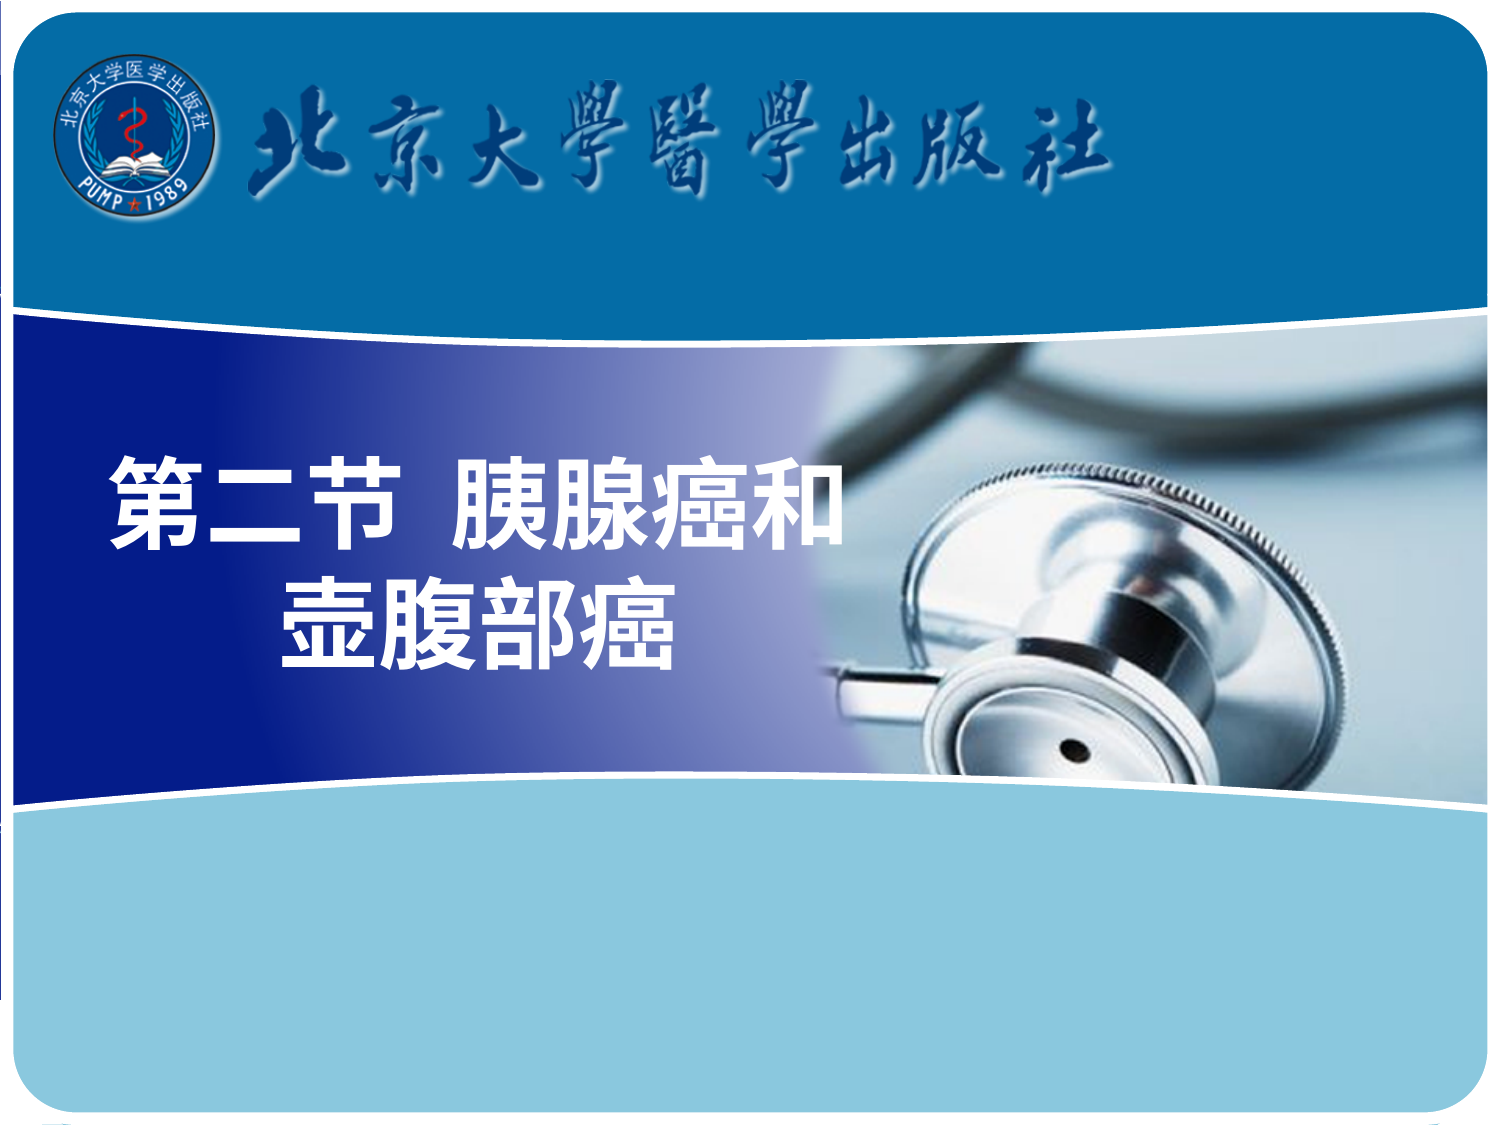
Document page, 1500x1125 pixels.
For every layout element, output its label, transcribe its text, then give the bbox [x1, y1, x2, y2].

title 第二节 胰腺癌和壶腹部癌 [52, 373, 904, 749]
picture [53, 54, 1117, 225]
picture [14, 315, 1487, 805]
